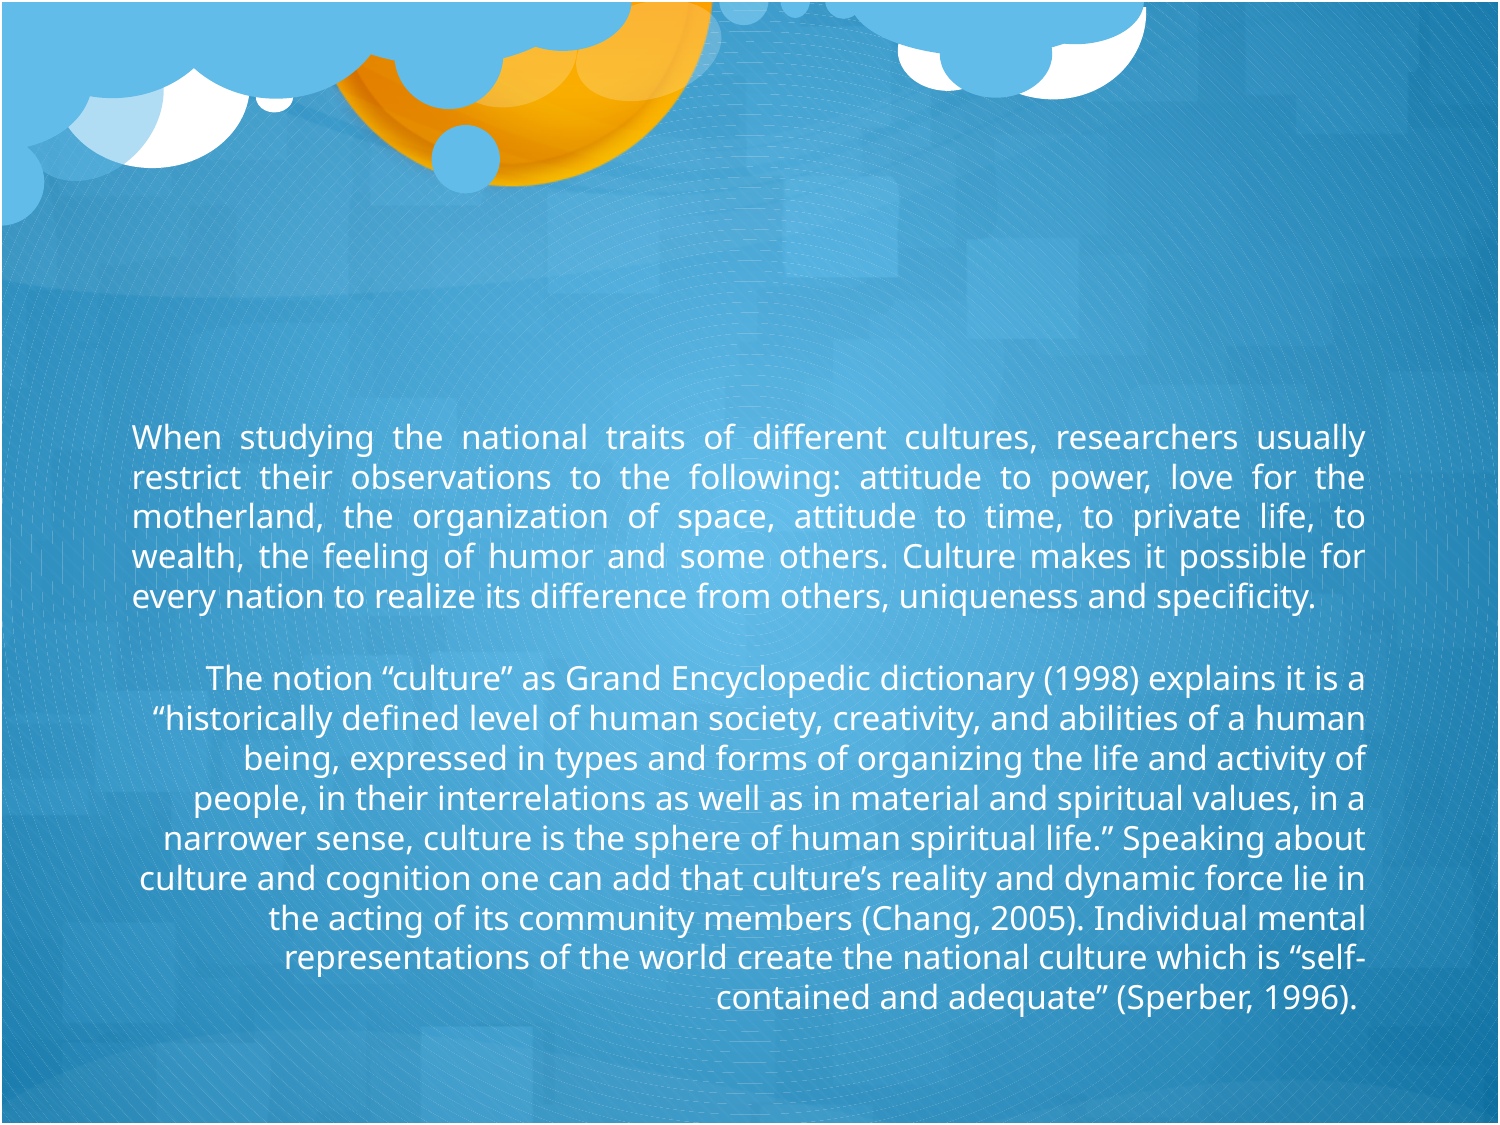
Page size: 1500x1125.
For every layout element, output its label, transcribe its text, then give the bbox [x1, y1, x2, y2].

picture [2, 2, 1498, 1123]
text_box When studying the national traits of different cultures, researchers usually restrict their observations to the following: attitude to power, love for the motherland, the organization of space, attitude to time, to private life, to wealth, the feeling of humor and some others. Culture makes it possible for every nation to realize its difference from others, uniqueness and specificity. The notion “culture” as Grand Encyclopedic dictionary (1998) explains it is a “historically defined level of human society, creativity, and abilities of a human being, expressed in types and forms of organizing the life and activity of people, in their interrelations as well as in material and spiritual values, in a narrower sense, culture is the sphere of human spiritual life.” Speaking about culture and cognition one can add that culture’s reality and dynamic force lie in the acting of its community members (Chang, 2005). Individual mental representations of the world create the national culture which is “self-contained and adequate” (Sperber, 1996). [116, 163, 1383, 1050]
